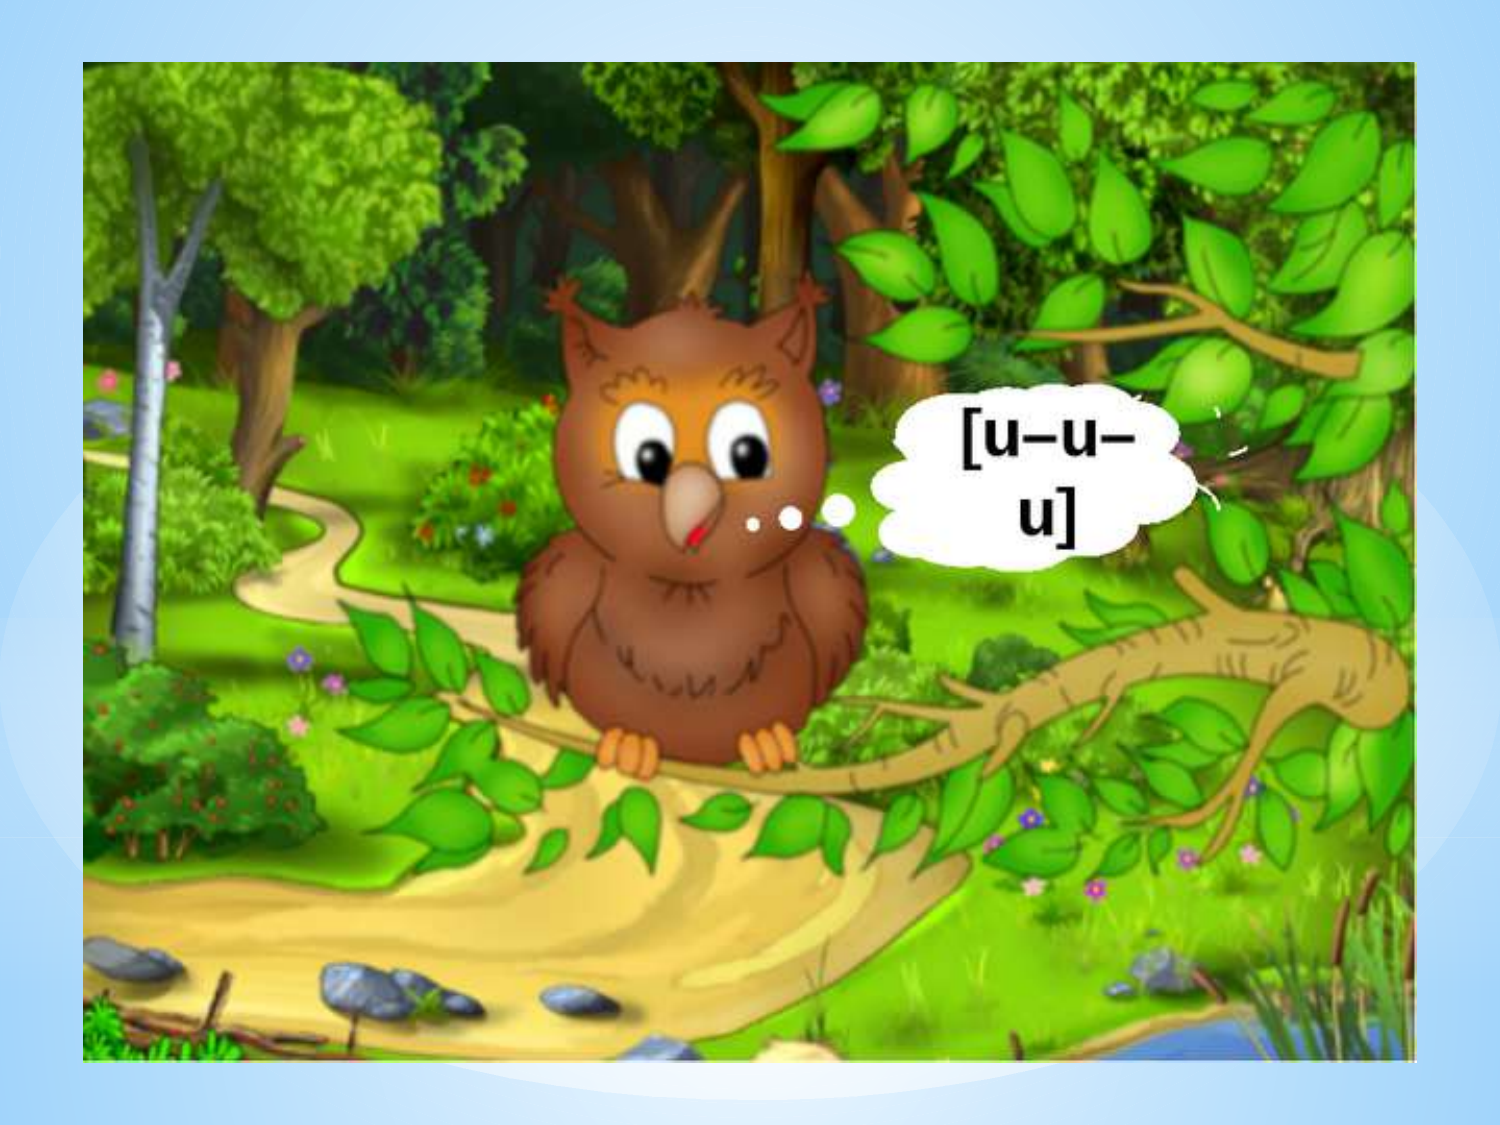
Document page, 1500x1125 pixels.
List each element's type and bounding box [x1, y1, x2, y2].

picture [83, 62, 1417, 1063]
